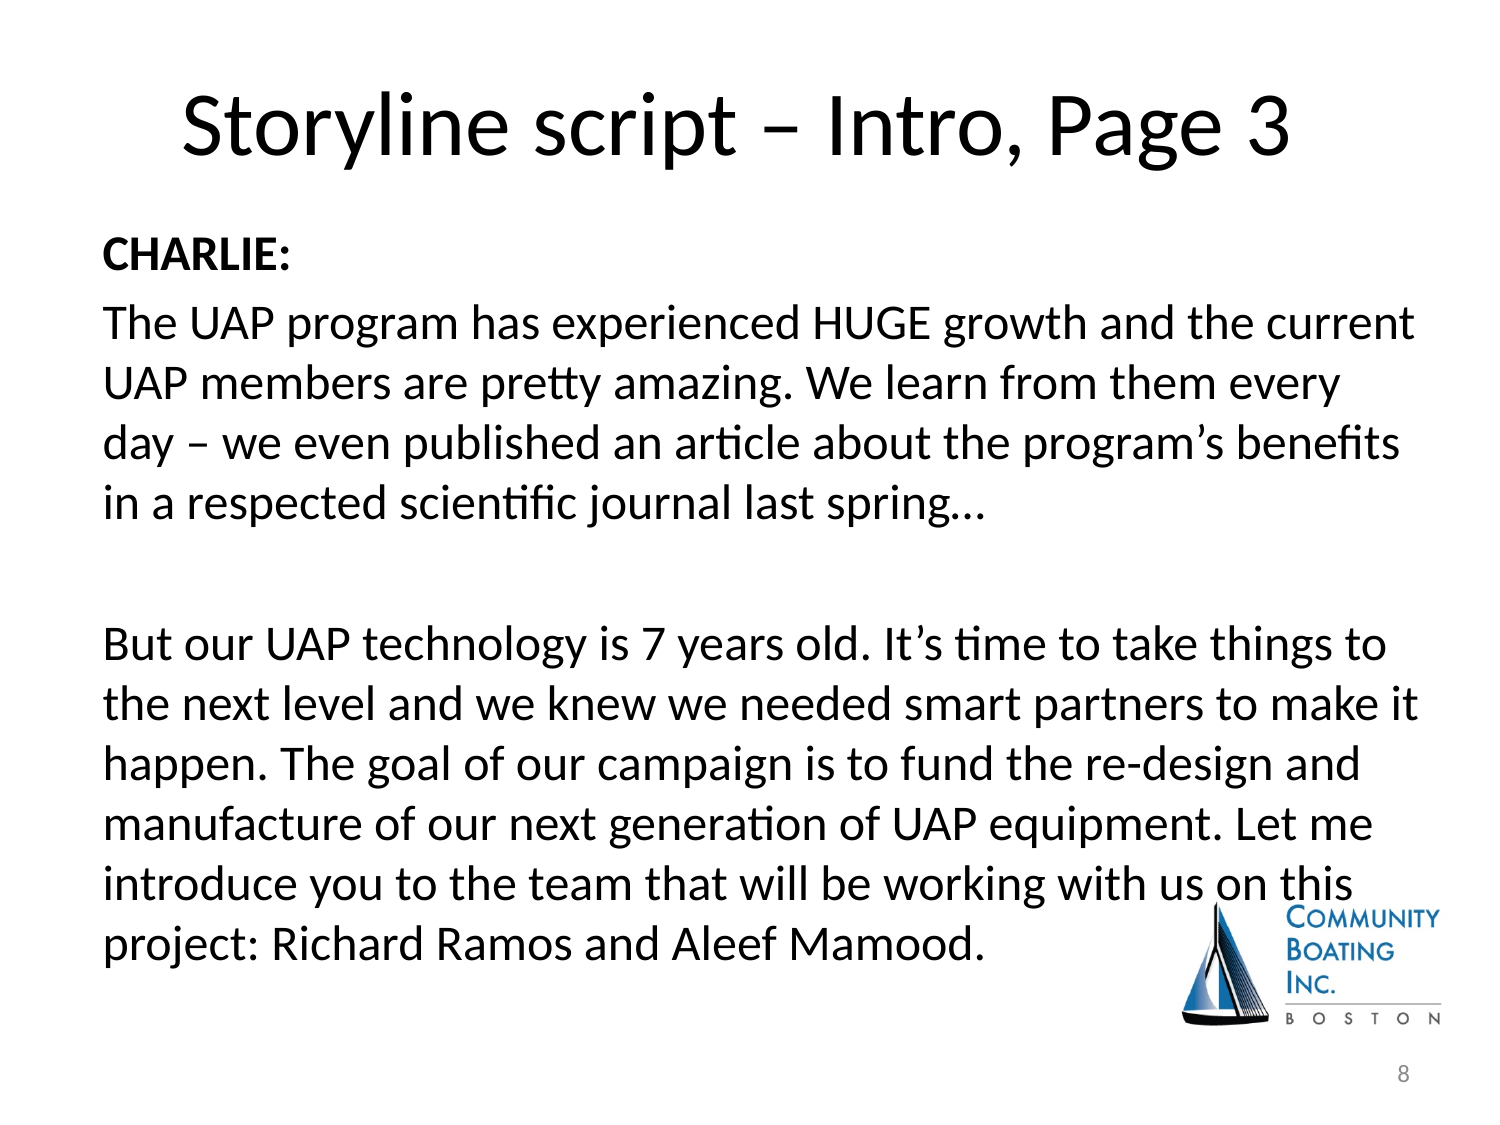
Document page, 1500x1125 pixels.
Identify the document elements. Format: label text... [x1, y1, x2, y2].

title Storyline script – Intro, Page 3 [62, 24, 1413, 213]
picture [1162, 887, 1463, 1038]
slide_number 8 [1074, 1042, 1425, 1103]
list CHARLIE: The UAP program has experienced HUGE growth and the current UAP members are pretty amazing. We learn from them every day – we even published an article about the program’s benefits in a respected scientific journal last spring… But our UAP technology is 7 years old. It’s time to take things to the next level and we knew we needed smart partners to make it happen. The goal of our campaign is to fund the re-design and manufacture of our next generation of UAP equipment. Let me introduce you to the team that will be working with us on this project: Richard Ramos and Aleef Mamood. [87, 212, 1438, 813]
